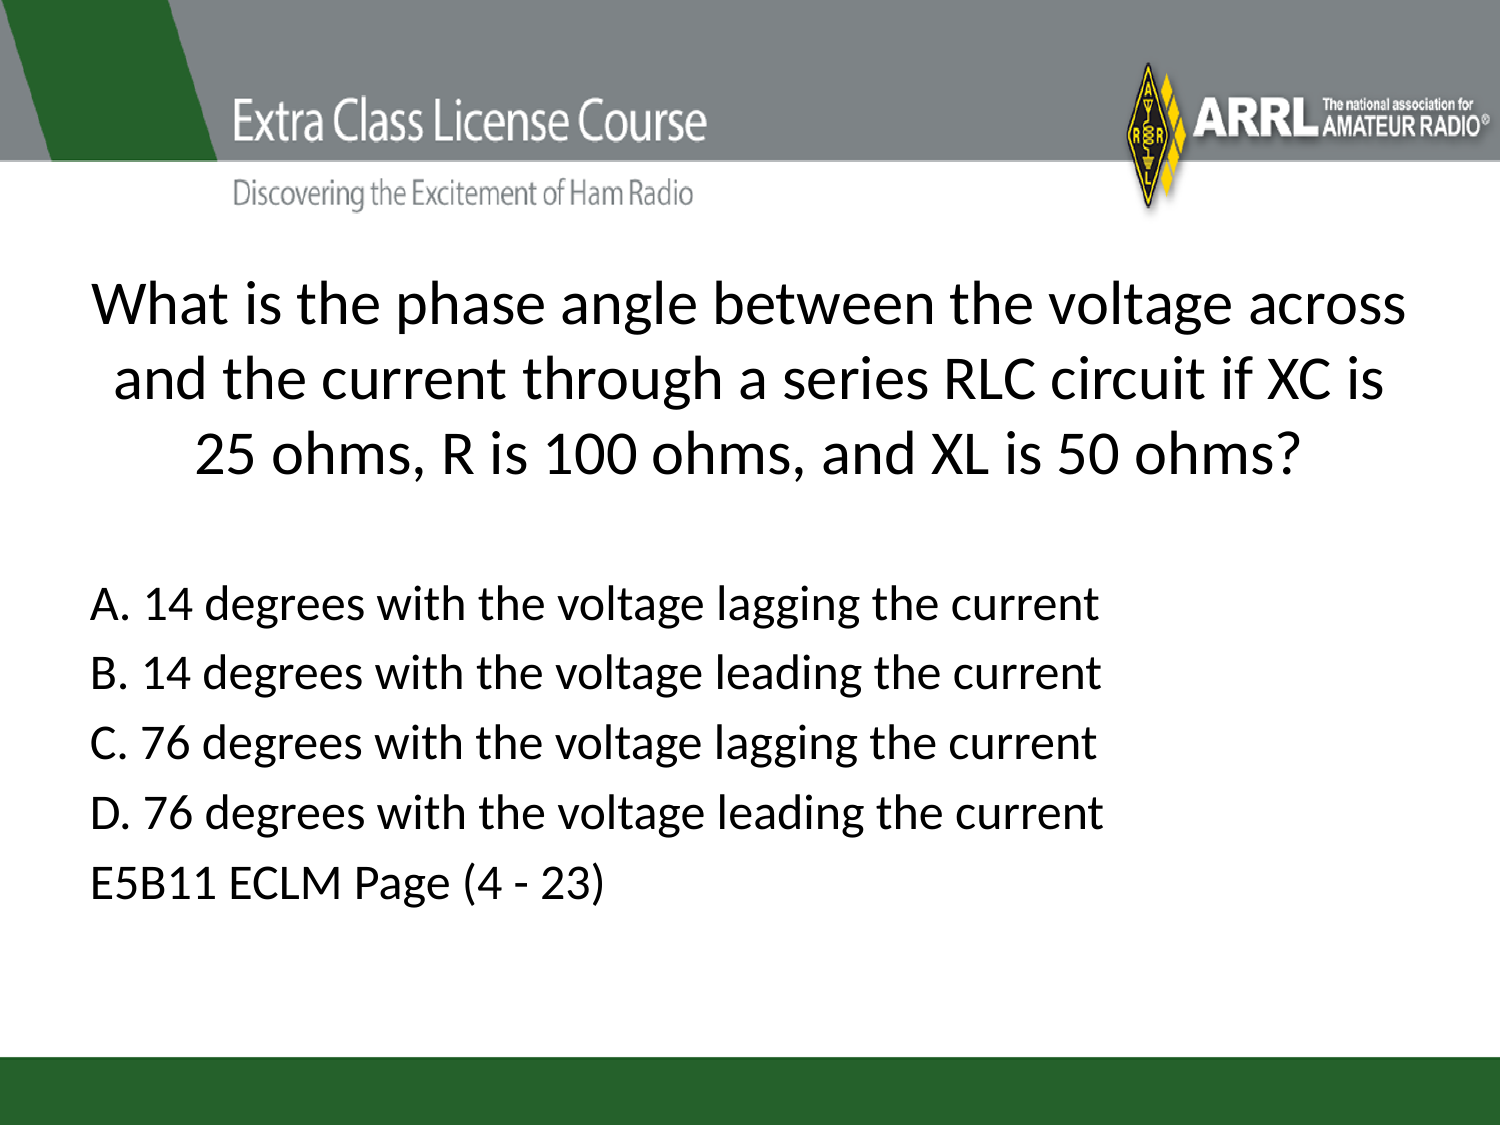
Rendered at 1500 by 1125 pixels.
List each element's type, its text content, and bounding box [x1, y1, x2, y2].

title What is the phase angle between the voltage across and the current through a series RLC circuit if XC is 25 ohms, R is 100 ohms, and XL is 50 ohms? [75, 254, 1425, 435]
picture [0, 0, 1500, 1125]
list A. 14 degrees with the voltage lagging the current B. 14 degrees with the voltage leading the current C. 76 degrees with the voltage lagging the current D. 76 degrees with the voltage leading the current E5B11 ECLM Page (4 - 23) [75, 562, 1425, 963]
